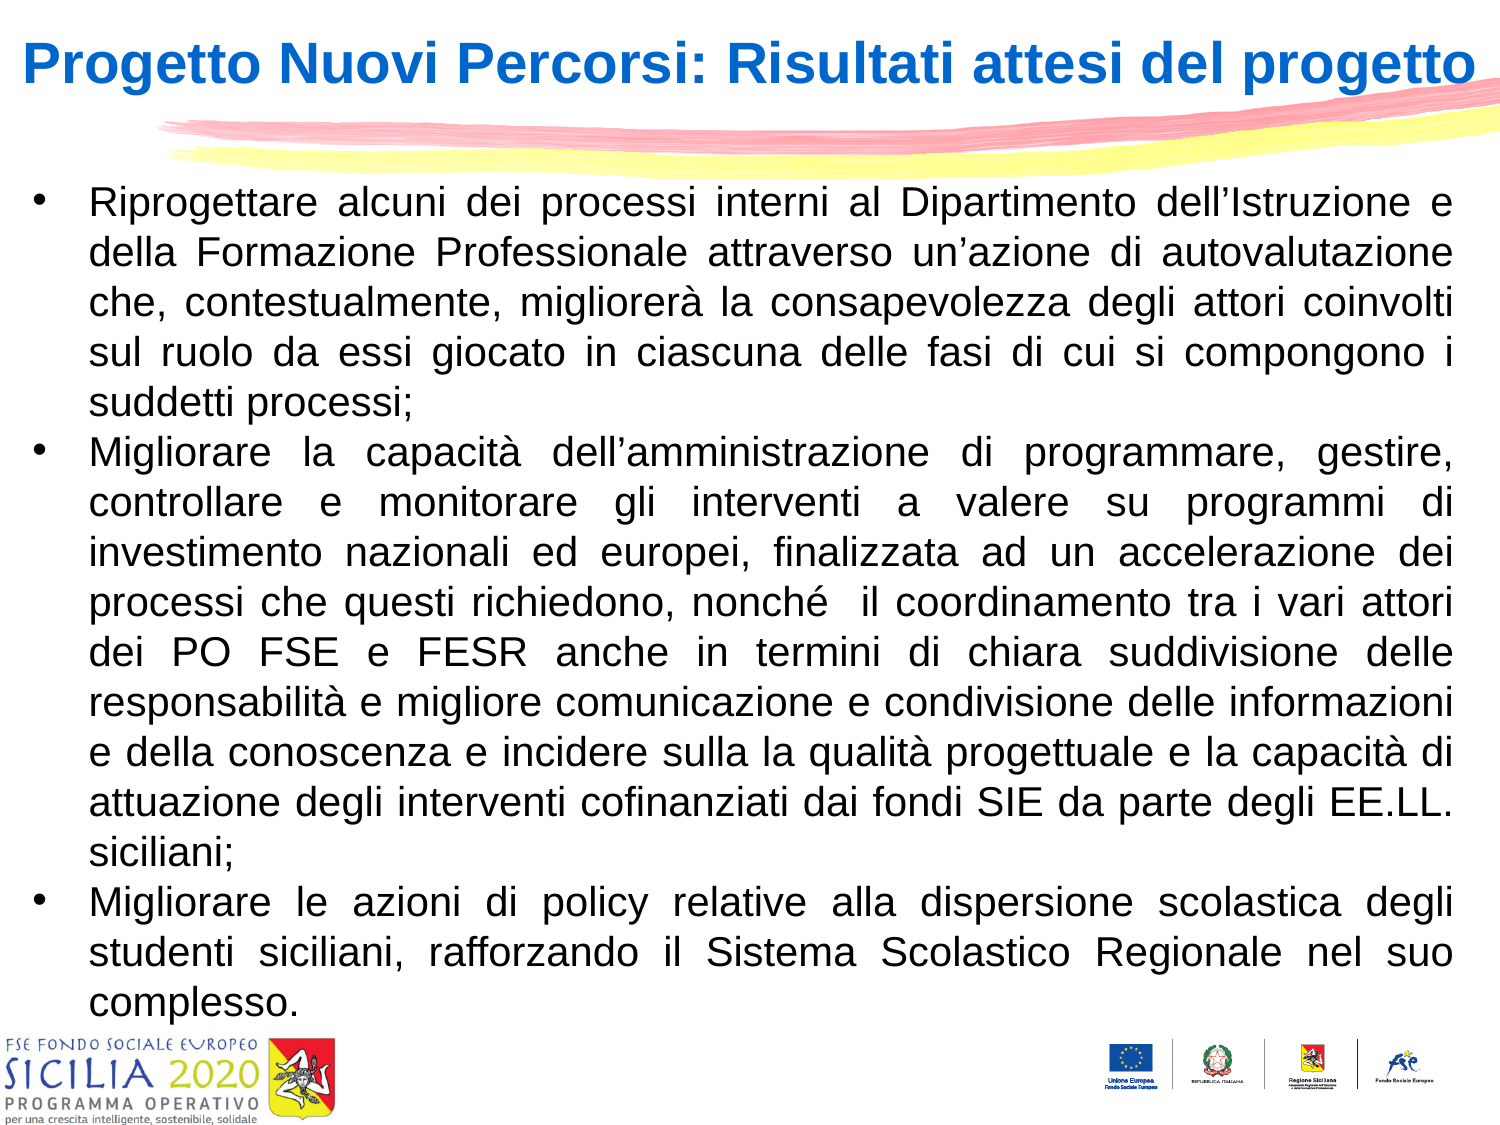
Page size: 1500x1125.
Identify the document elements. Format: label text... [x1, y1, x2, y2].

text_box Progetto Nuovi Percorsi: Risultati attesi del progetto [1, 17, 1500, 102]
picture [0, 1031, 348, 1125]
picture [1080, 1034, 1447, 1107]
text_box Riprogettare alcuni dei processi interni al Dipartimento dell’Istruzione e della Formazione Professionale attraverso un’azione di autovalutazione che, contestualmente, migliorerà la consapevolezza degli attori coinvolti sul ruolo da essi giocato in ciascuna delle fasi di cui si compongono i suddetti processi; Migliorare la capacità dell’amministrazione di programmare, gestire, controllare e monitorare gli interventi a valere su programmi di investimento nazionali ed europei, finalizzata ad un accelerazione dei processi che questi richiedono, nonché il coordinamento tra i vari attori dei PO FSE e FESR anche in termini di chiara suddivisione delle responsabilità e migliore comunicazione e condivisione delle informazioni e della conoscenza e incidere sulla la qualità progettuale e la capacità di attuazione degli interventi cofinanziati dai fondi SIE da parte degli EE.LL. siciliani; Migliorare le azioni di policy relative alla dispersione scolastica degli studenti siciliani, rafforzando il Sistema Scolastico Regionale nel suo complesso. [17, 166, 1470, 1032]
picture [100, 77, 1500, 184]
